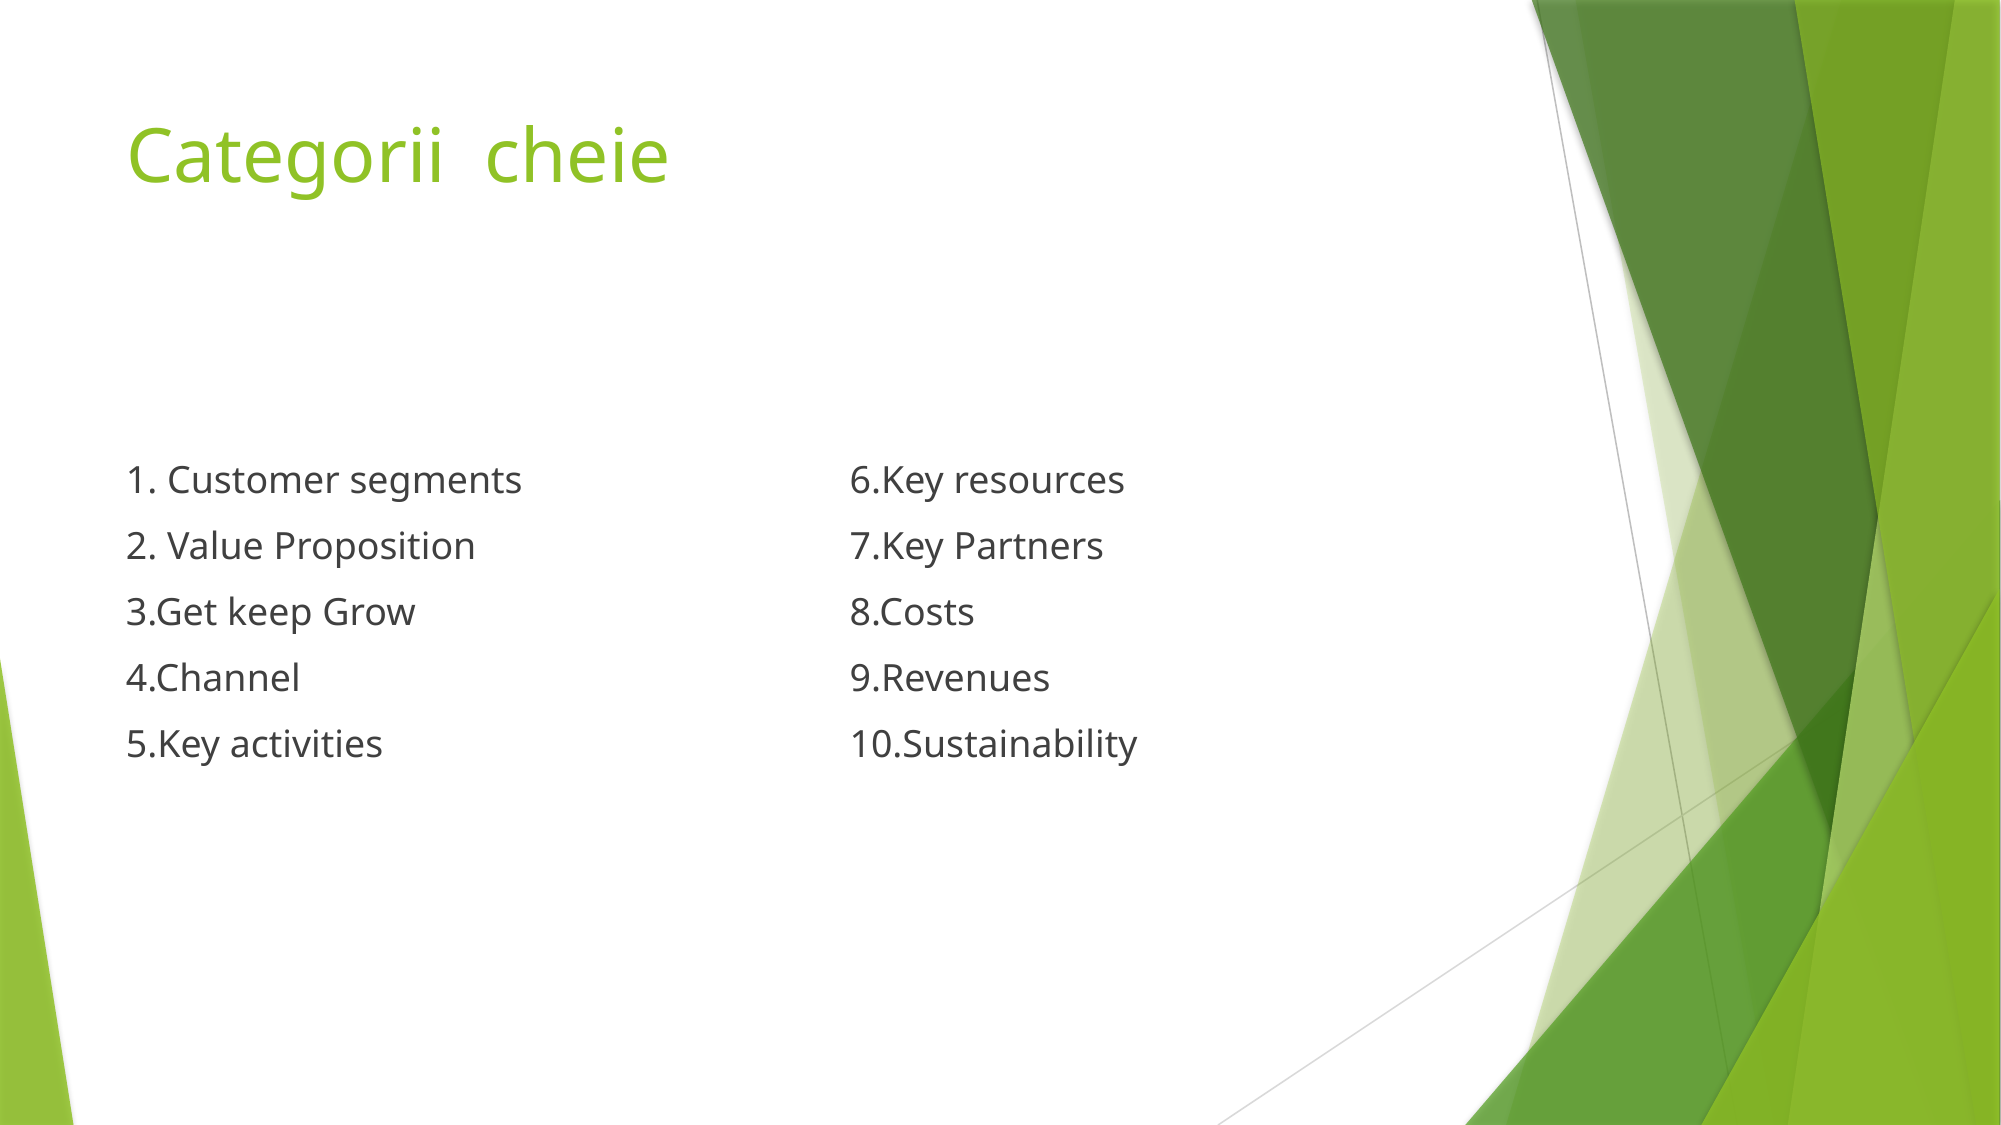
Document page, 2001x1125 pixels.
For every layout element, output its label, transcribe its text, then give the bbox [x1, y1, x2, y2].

title Categorii cheie [111, 99, 1522, 317]
list 6.Key resources 7.Key Partners 8.Costs 9.Revenues 10.Sustainability [834, 448, 1522, 991]
list 1. Customer segments 2. Value Proposition 3.Get keep Grow 4.Channel 5.Key activities [110, 448, 798, 991]
